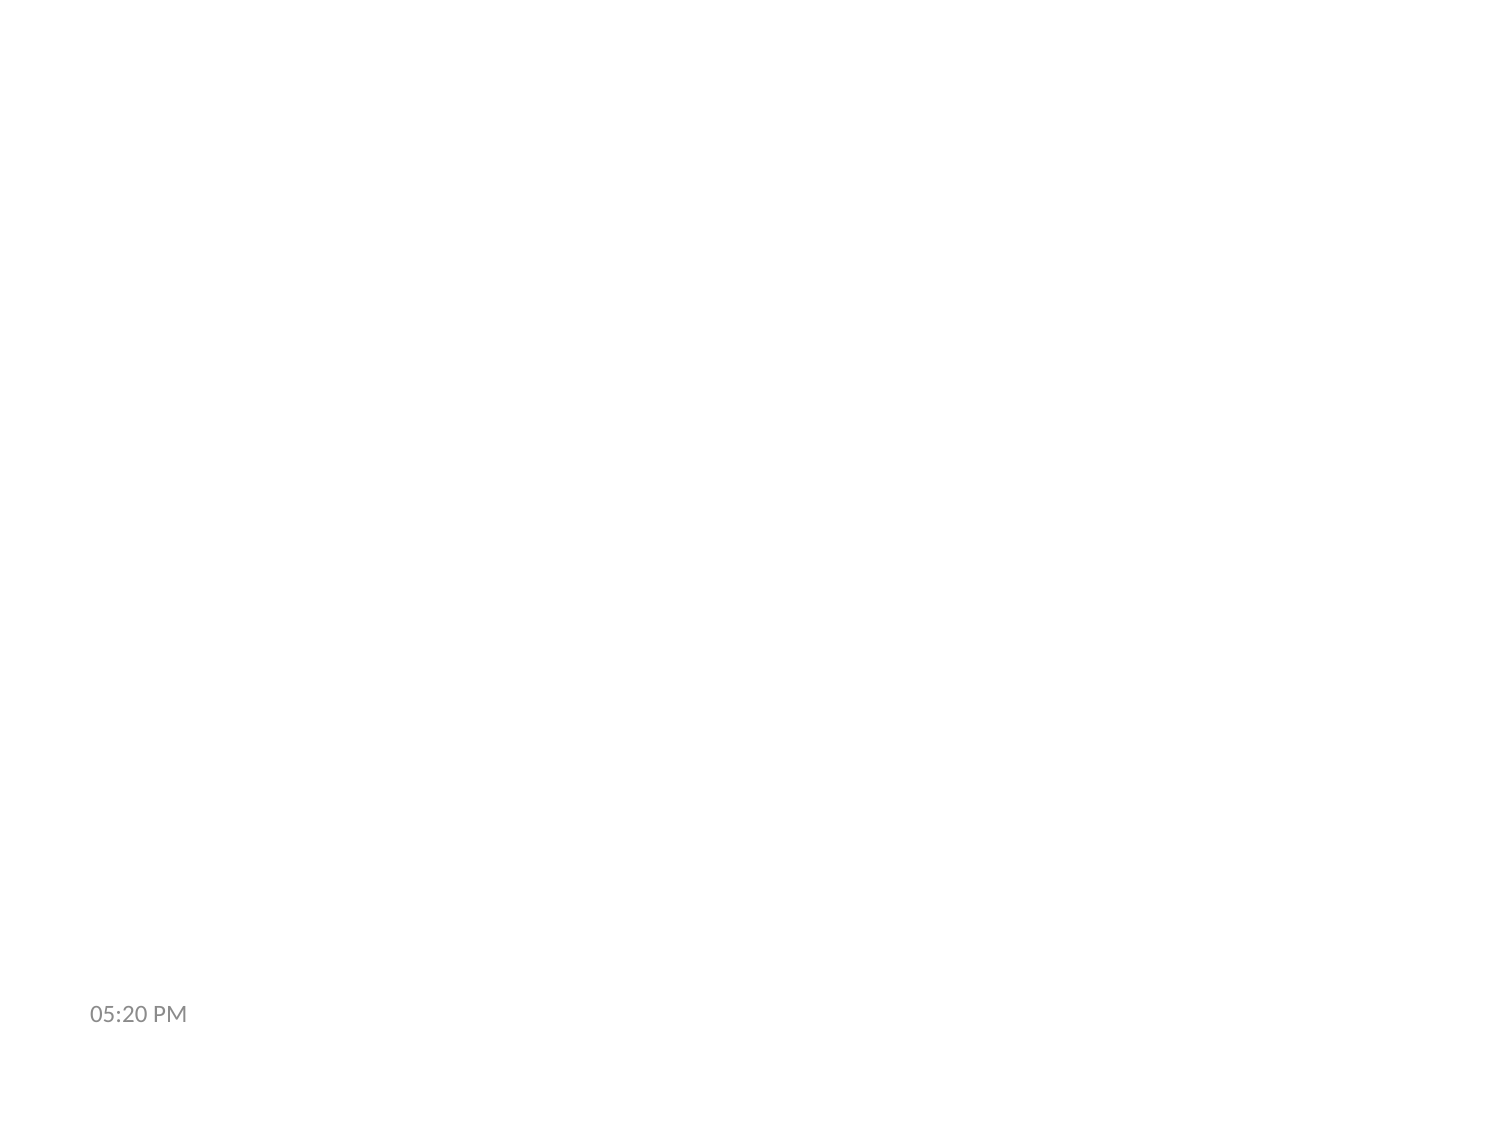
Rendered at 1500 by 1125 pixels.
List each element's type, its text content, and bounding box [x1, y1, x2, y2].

text_box 3:35 PM [75, 982, 425, 1043]
